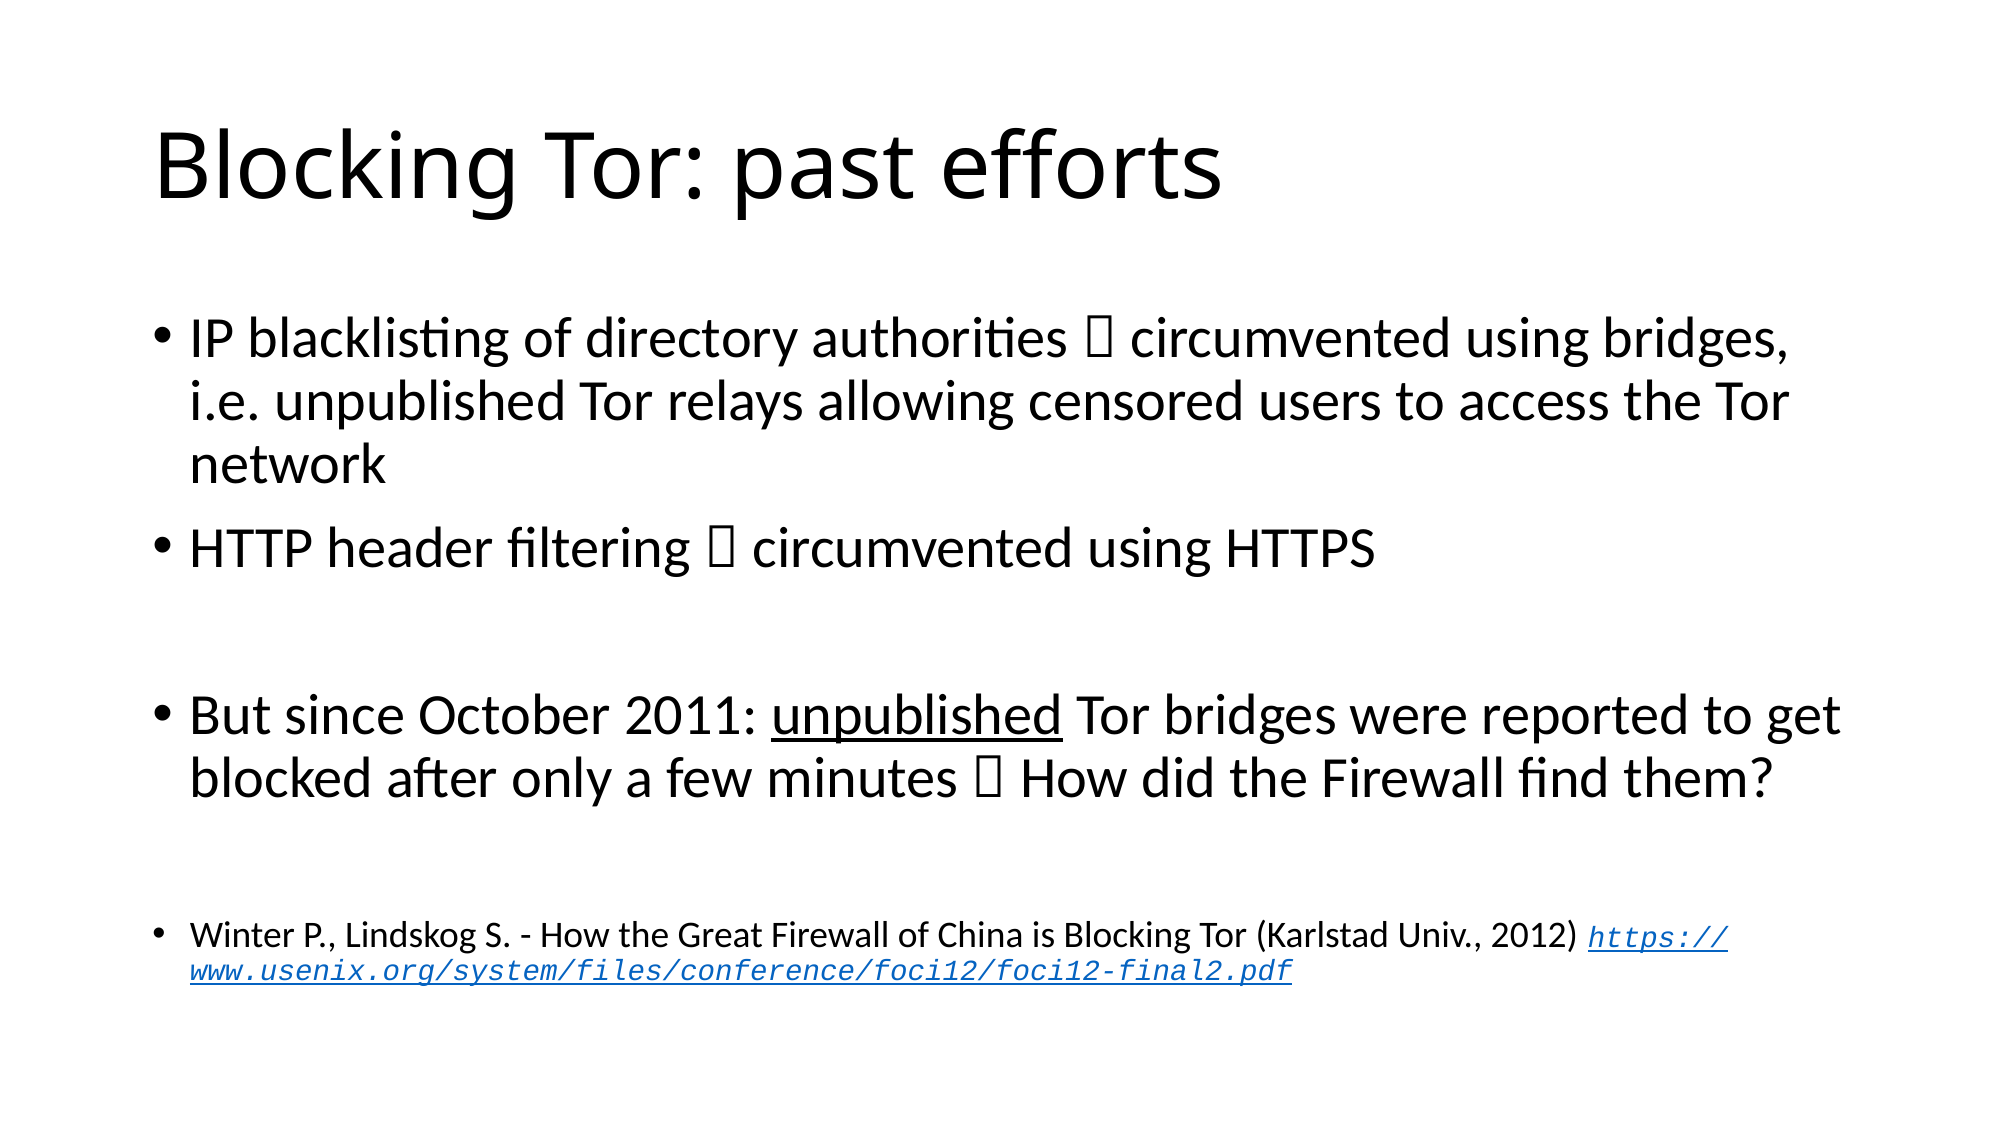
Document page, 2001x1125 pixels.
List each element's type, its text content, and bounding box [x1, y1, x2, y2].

title Blocking Tor: past efforts [137, 59, 1863, 278]
list IP blacklisting of directory authorities  circumvented using bridges, i.e. unpublished Tor relays allowing censored users to access the Tor network HTTP header filtering  circumvented using HTTPS But since October 2011: unpublished Tor bridges were reported to get blocked after only a few minutes  How did the Firewall find them? Winter P., Lindskog S. - How the Great Firewall of China is Blocking Tor (Karlstad Univ., 2012) https://www.usenix.org/system/files/conference/foci12/foci12-final2.pdf [137, 299, 1863, 1014]
